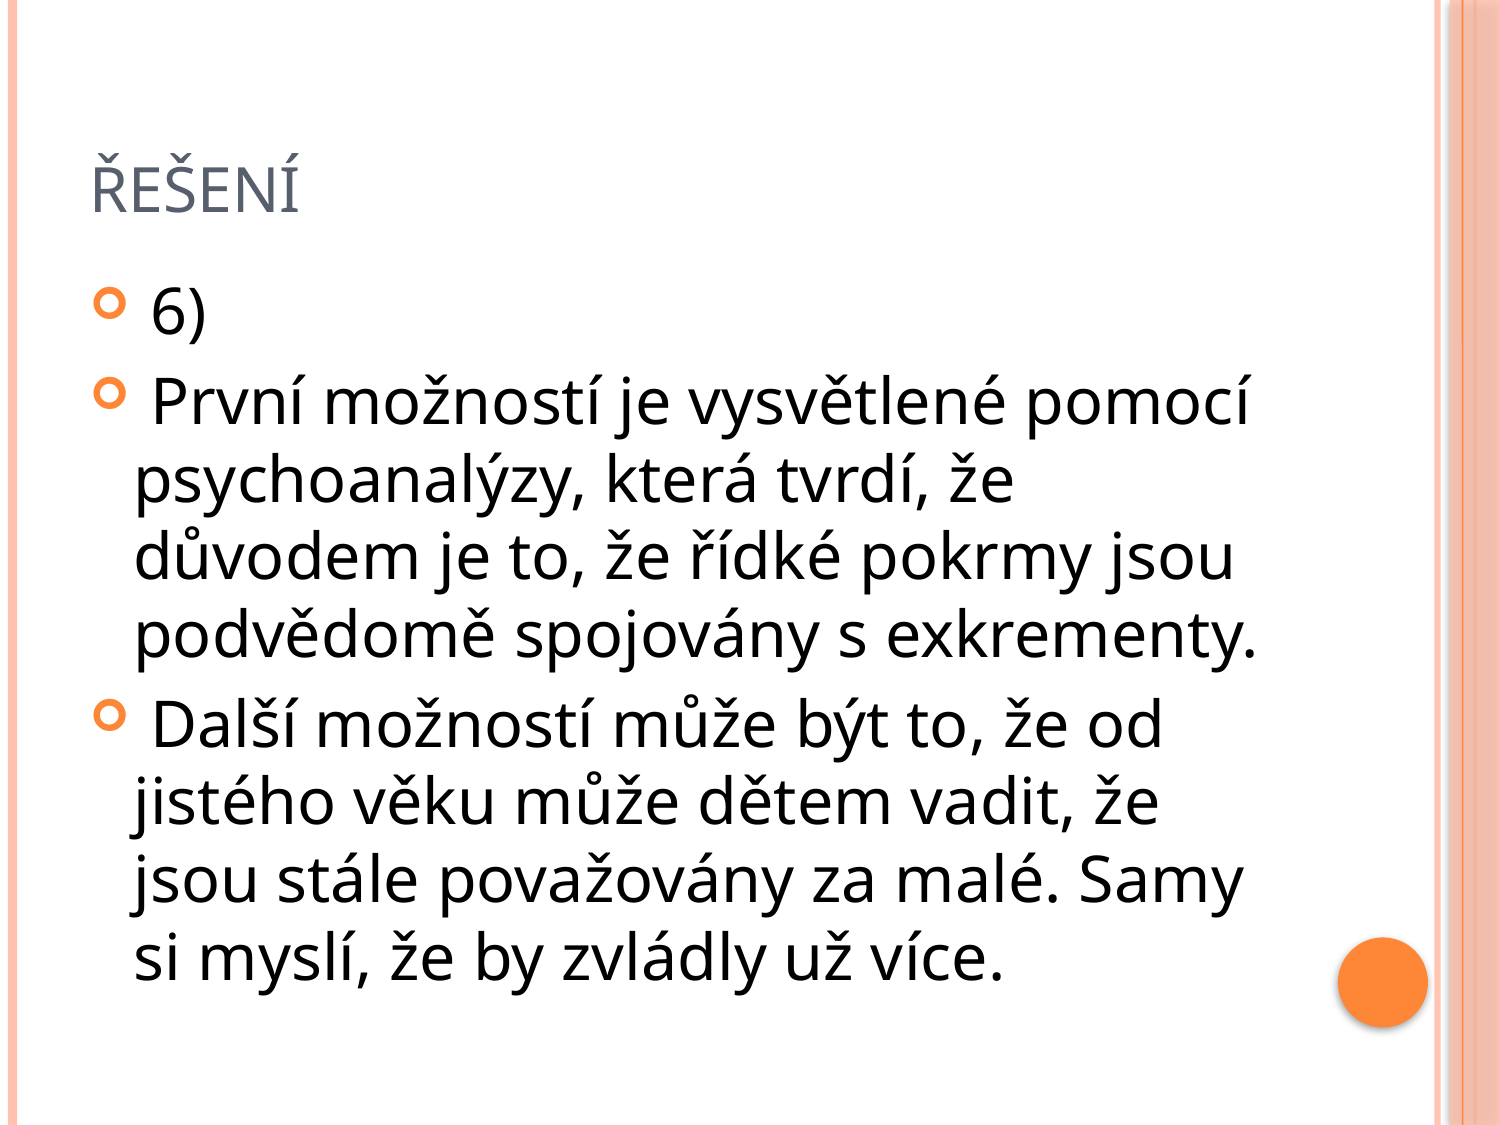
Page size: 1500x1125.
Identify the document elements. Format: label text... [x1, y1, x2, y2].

list 6) První možností je vysvětlené pomocí psychoanalýzy, která tvrdí, že důvodem je to, že řídké pokrmy jsou podvědomě spojovány s exkrementy. Další možností může být to, že od jistého věku může dětem vadit, že jsou stále považovány za malé. Samy si myslí, že by zvládly už více. [75, 262, 1300, 1062]
title ŘEŠENÍ [75, 45, 1300, 233]
